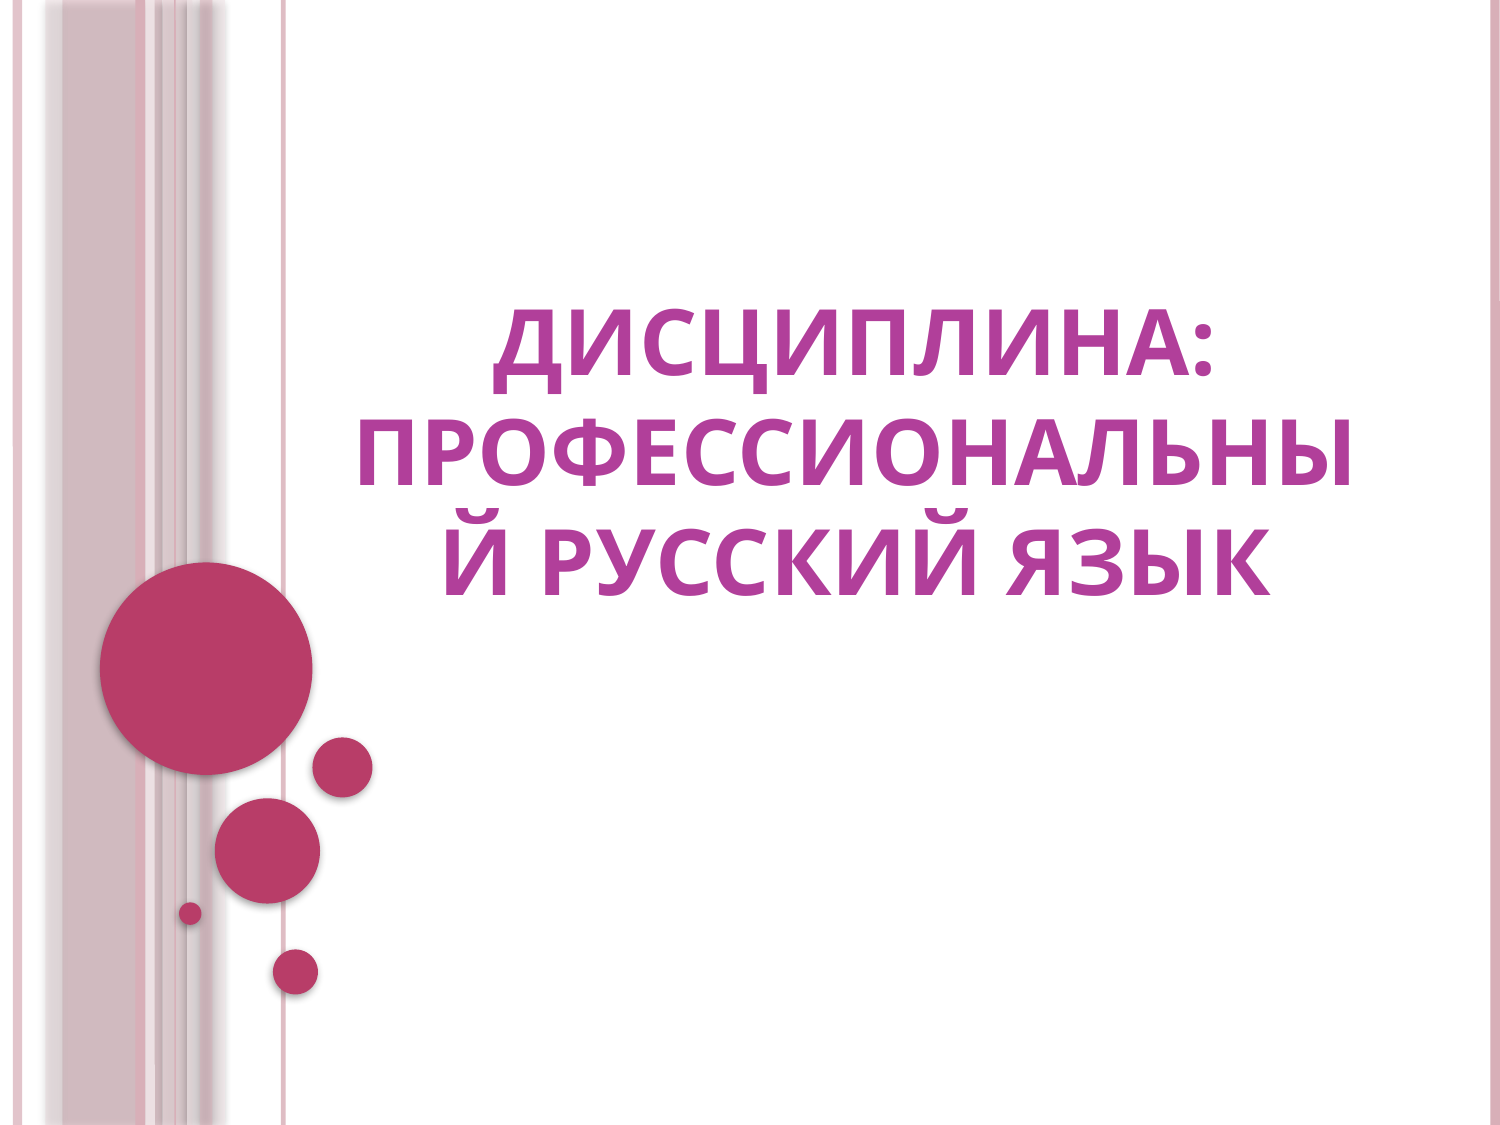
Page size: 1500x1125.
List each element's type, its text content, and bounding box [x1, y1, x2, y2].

title Дисциплина: Профессиональный русский язык [304, 222, 1407, 622]
